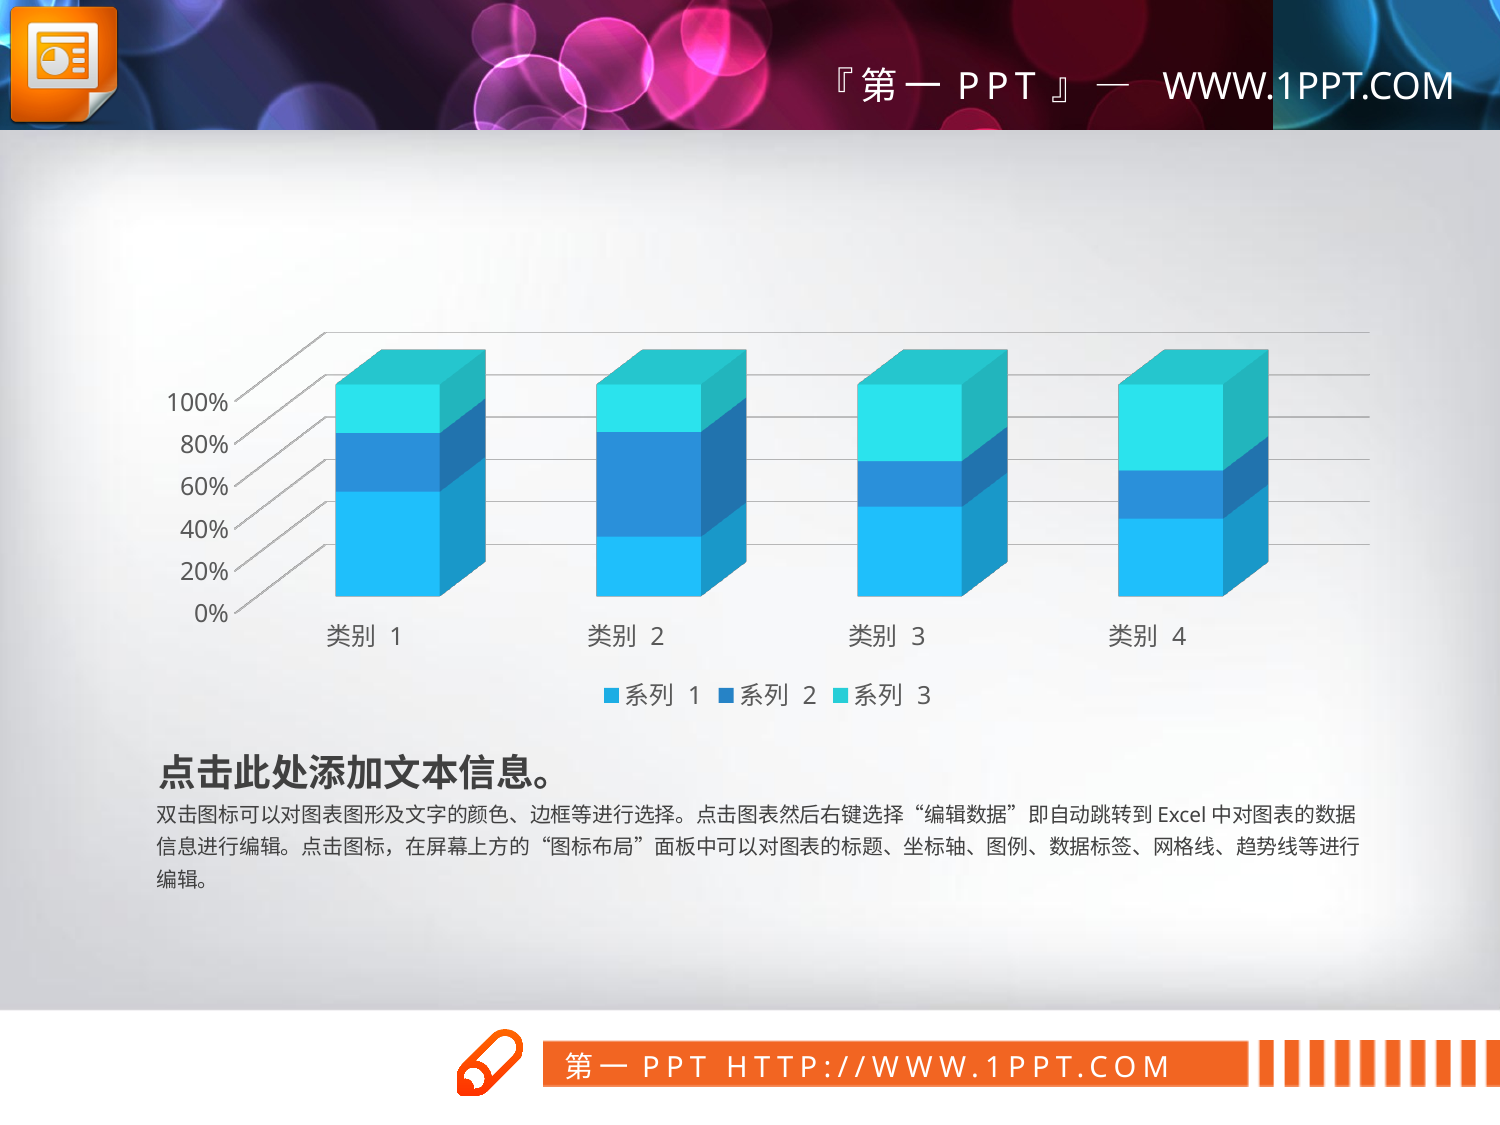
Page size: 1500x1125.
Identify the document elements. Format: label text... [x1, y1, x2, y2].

text_box 双击图标可以对图表图形及文字的颜色、边框等进行选择。点击图表然后右键选择“编辑数据”即自动跳转到Excel中对图表的数据信息进行编辑。点击图标，在屏幕上方的“图标布局”面板中可以对图表的标题、坐标轴、图例、数据标签、网格线、趋势线等进行编辑。 [144, 787, 1387, 898]
picture [543, 1040, 1500, 1087]
chart [102, 324, 1433, 719]
picture [0, 0, 1500, 1012]
text_box 点击此处添加文本信息。 [146, 729, 584, 800]
